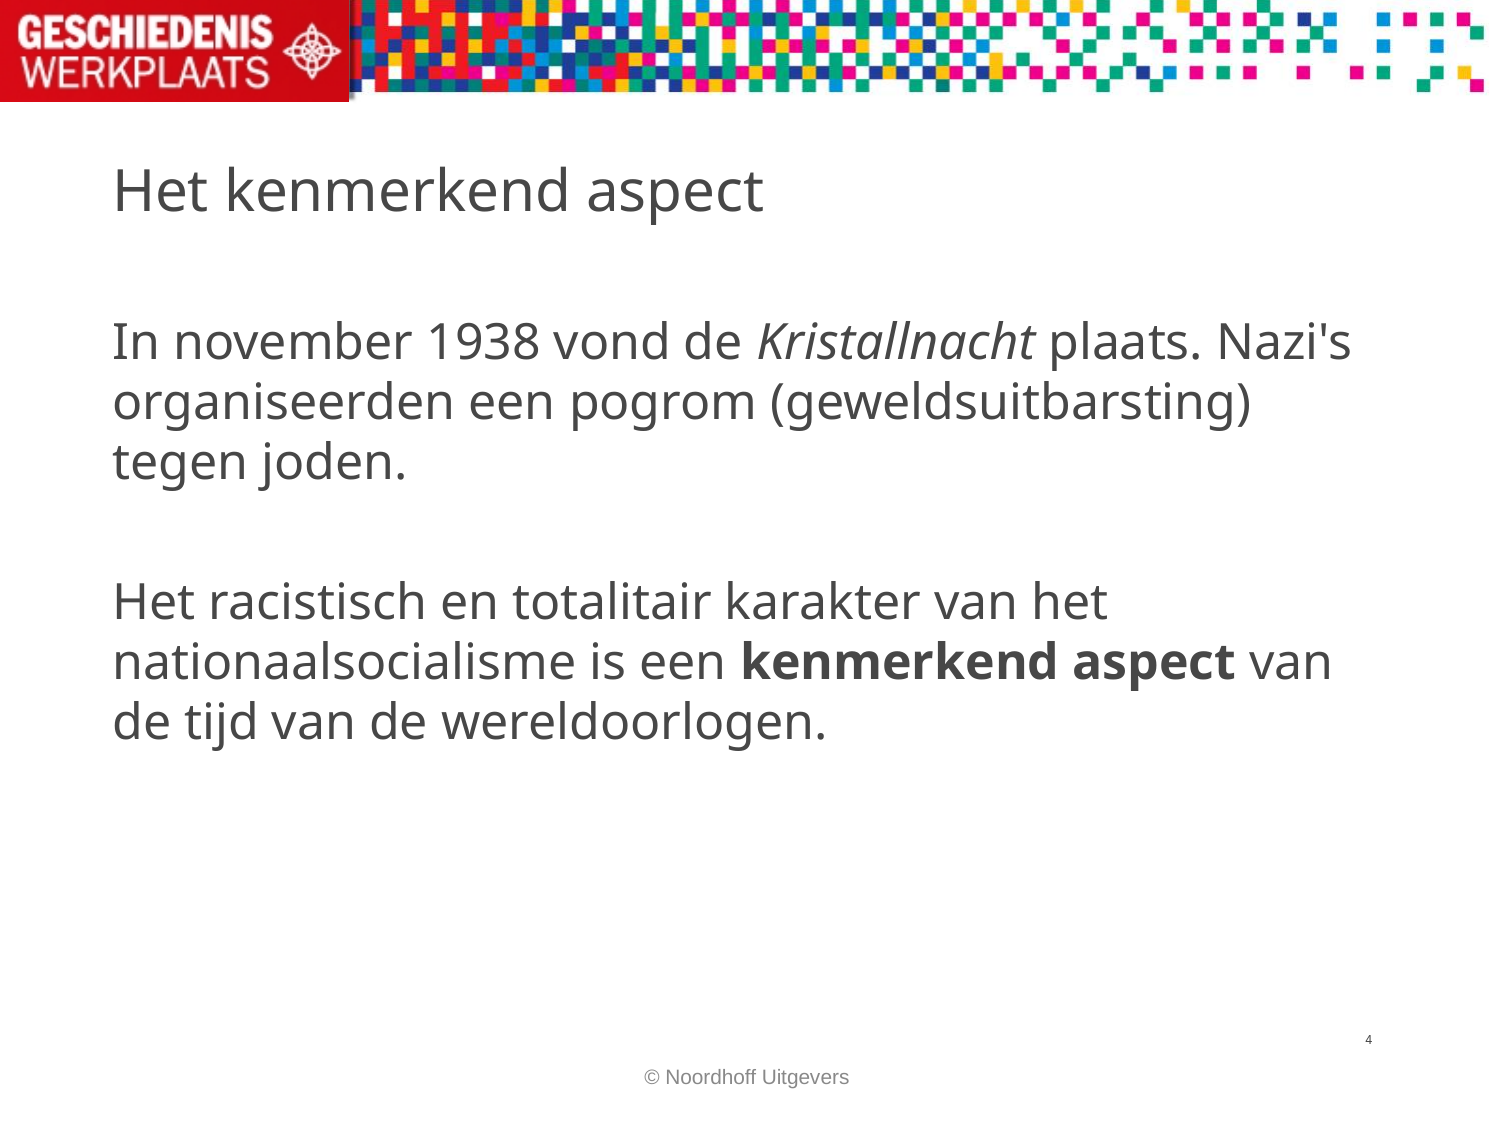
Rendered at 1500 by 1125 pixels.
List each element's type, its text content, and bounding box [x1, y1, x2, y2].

title Het kenmerkend aspect [112, 145, 1401, 256]
slide_number 4 [1325, 1025, 1388, 1063]
picture [0, 0, 1500, 1125]
text_box In november 1938 vond de Kristallnacht plaats. Nazi's organiseerden een pogrom (geweldsuitbarsting) tegen joden. Het racistisch en totalitair karakter van het nationaalsocialisme is een kenmerkend aspect van de tijd van de wereldoorlogen. [112, 302, 1410, 988]
text_box © Noordhoff Uitgevers [512, 1045, 988, 1106]
